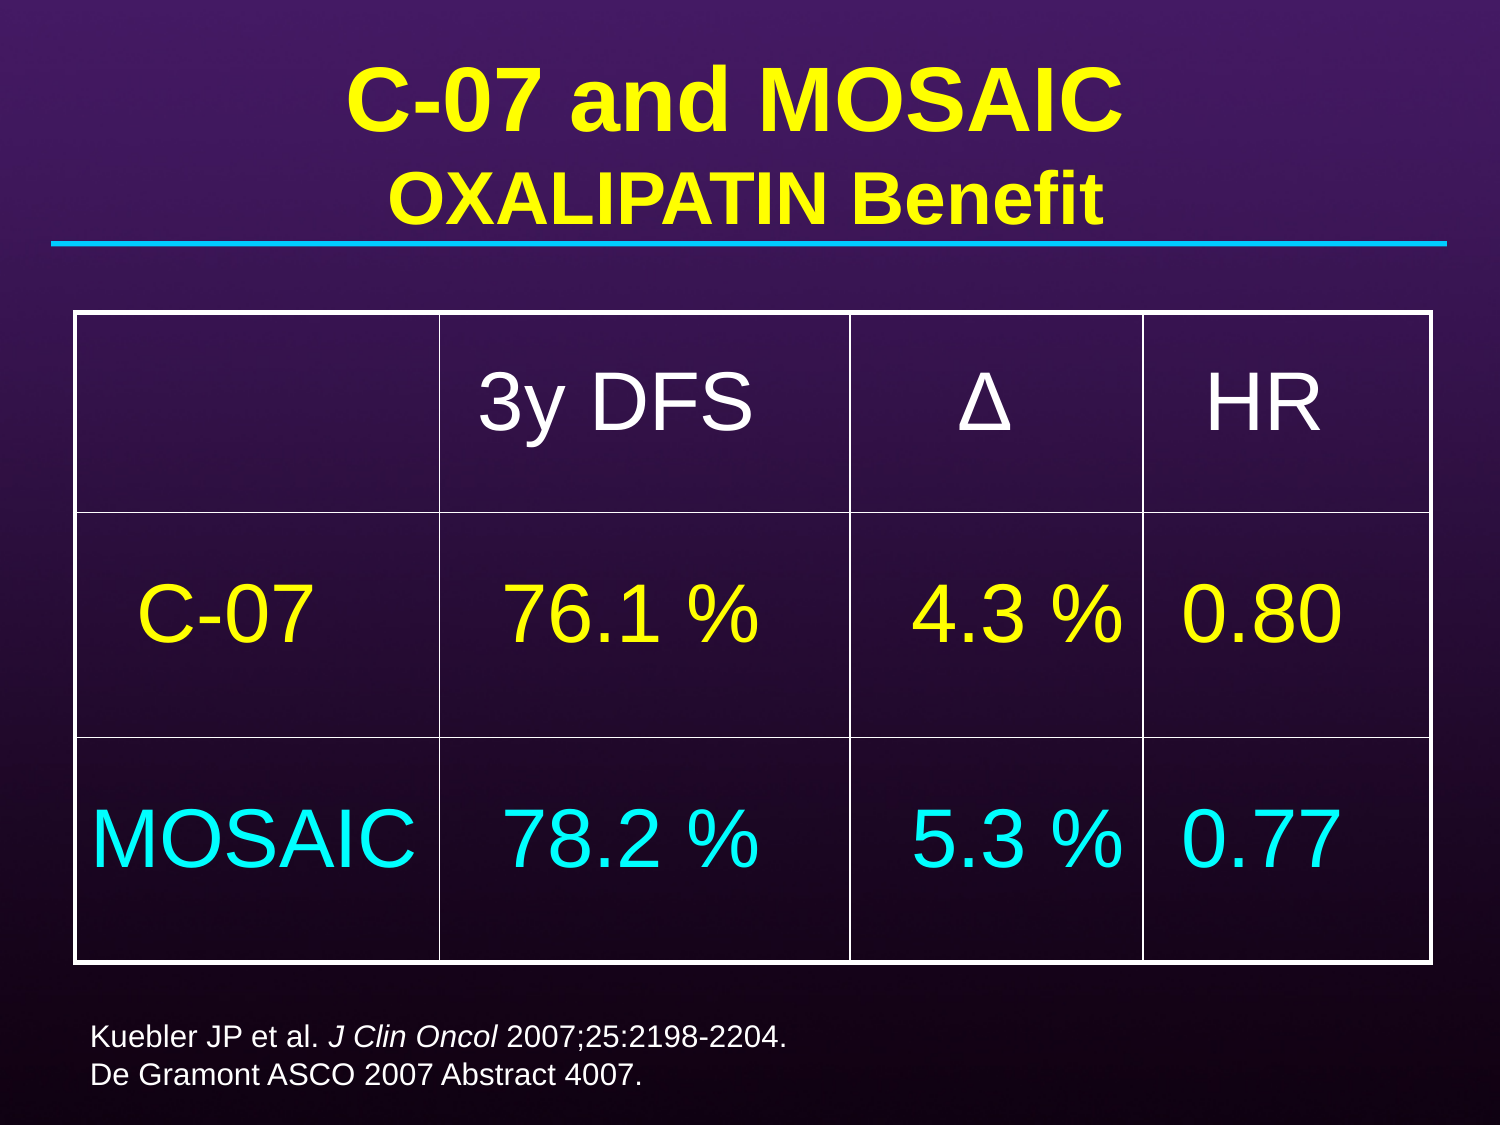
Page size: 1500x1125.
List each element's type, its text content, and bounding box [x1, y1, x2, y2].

table_header HR [1144, 315, 1429, 512]
table_cell C-07 [77, 513, 439, 737]
table_header [77, 315, 439, 512]
table_cell 0.80 [1144, 513, 1429, 737]
table_cell 78.2 % [440, 738, 849, 960]
table_cell 5.3 % [851, 738, 1142, 960]
table_cell MOSAIC [77, 738, 439, 960]
picture [0, 0, 1500, 1125]
table_header Δ [851, 315, 1142, 512]
table_cell 76.1 % [440, 513, 849, 737]
table_cell 4.3 % [851, 513, 1142, 737]
table_cell 0.77 [1144, 738, 1429, 960]
text_box C-07 and MOSAIC OXALIPATIN Benefit [331, 32, 1162, 247]
table_header 3y DFS [440, 315, 849, 512]
text_box Kuebler JP et al. J Clin Oncol 2007;25:2198-2204. De Gramont ASCO 2007 Abstract 4007. [74, 1009, 1188, 1099]
